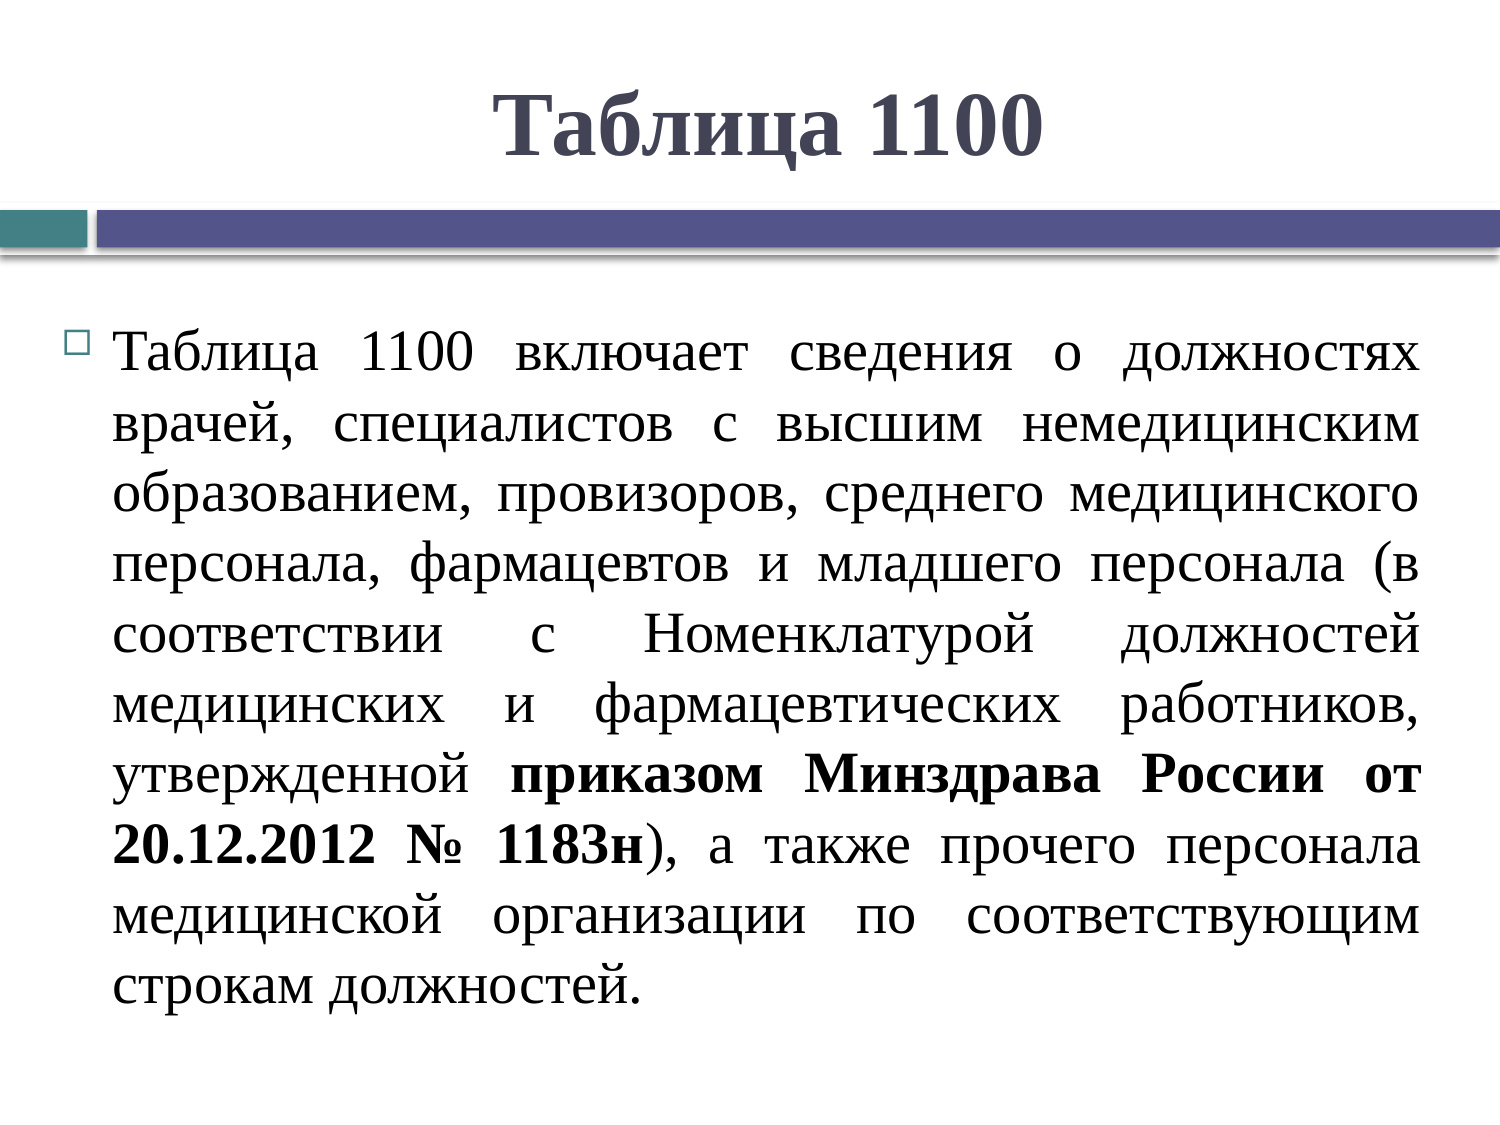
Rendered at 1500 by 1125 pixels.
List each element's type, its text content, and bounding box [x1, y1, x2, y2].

title Таблица 1100 [100, 37, 1438, 200]
list Таблица 1100 включает сведения о должностях врачей, специалистов с высшим немедицинским образованием, провизоров, среднего медицинского персонала, фармацевтов и младшего персонала (в соответствии с Номенклатурой должностей медицинских и фармацевтических работников, утвержденной приказом Минздрава России от 20.12.2012 № 1183н), а также прочего персонала медицинской организации по соответствующим строкам должностей. [46, 304, 1438, 1083]
